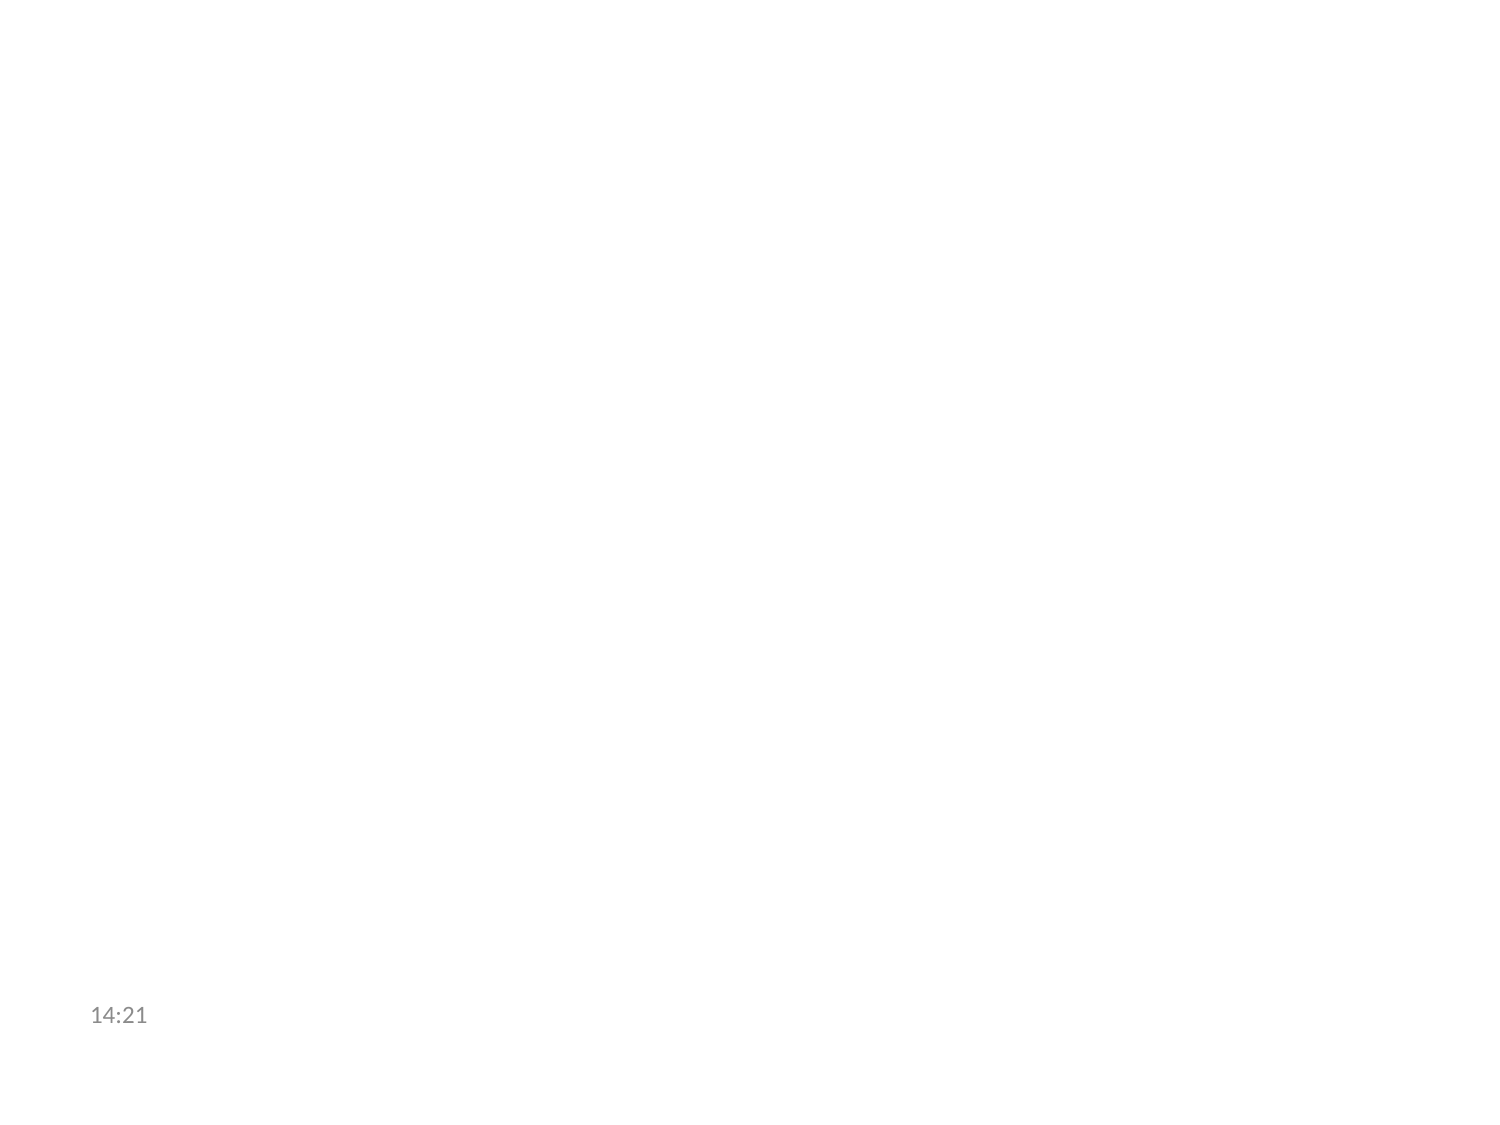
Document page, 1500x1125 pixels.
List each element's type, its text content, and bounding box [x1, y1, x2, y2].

text_box 15:35 [75, 983, 425, 1044]
